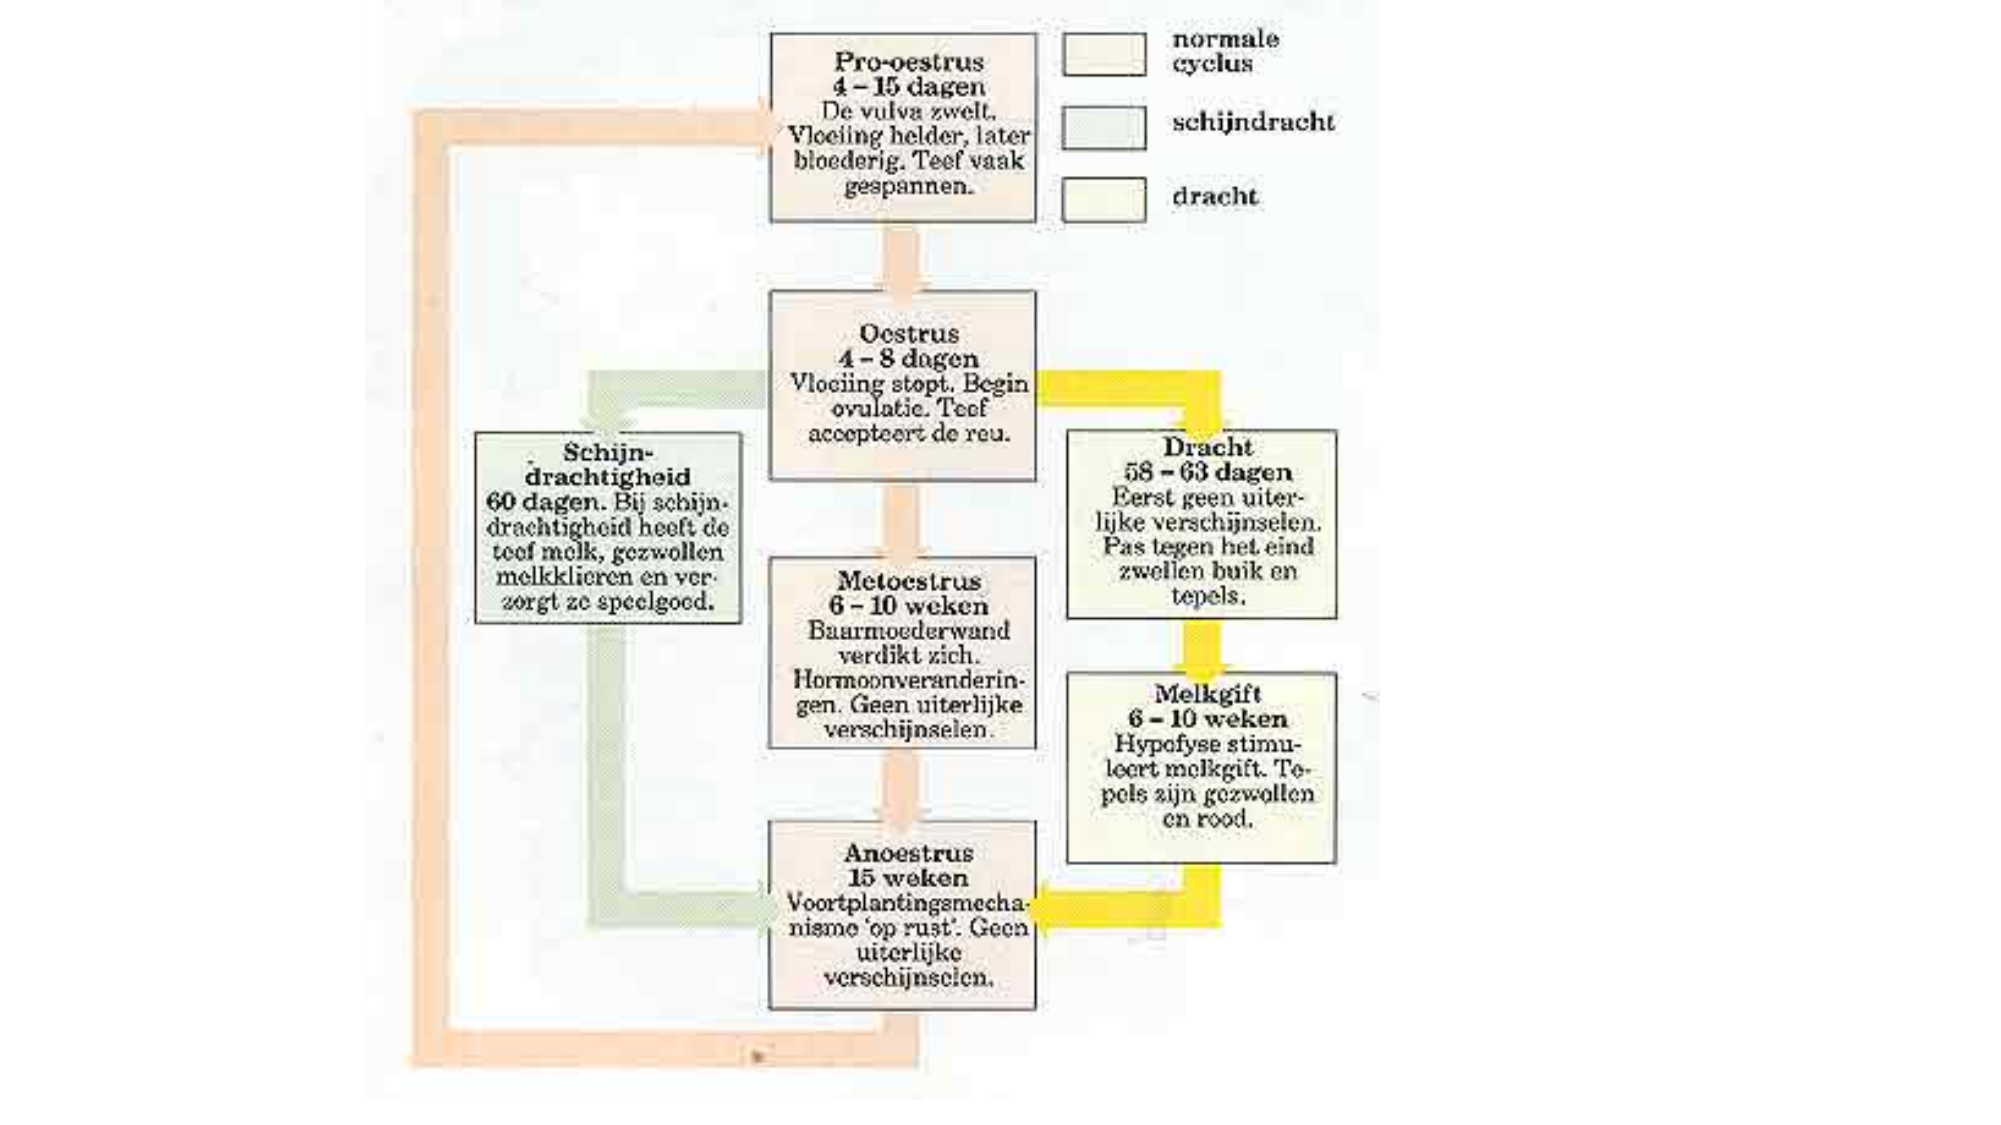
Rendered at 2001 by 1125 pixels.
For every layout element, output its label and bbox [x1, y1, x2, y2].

picture [365, 0, 1380, 1100]
